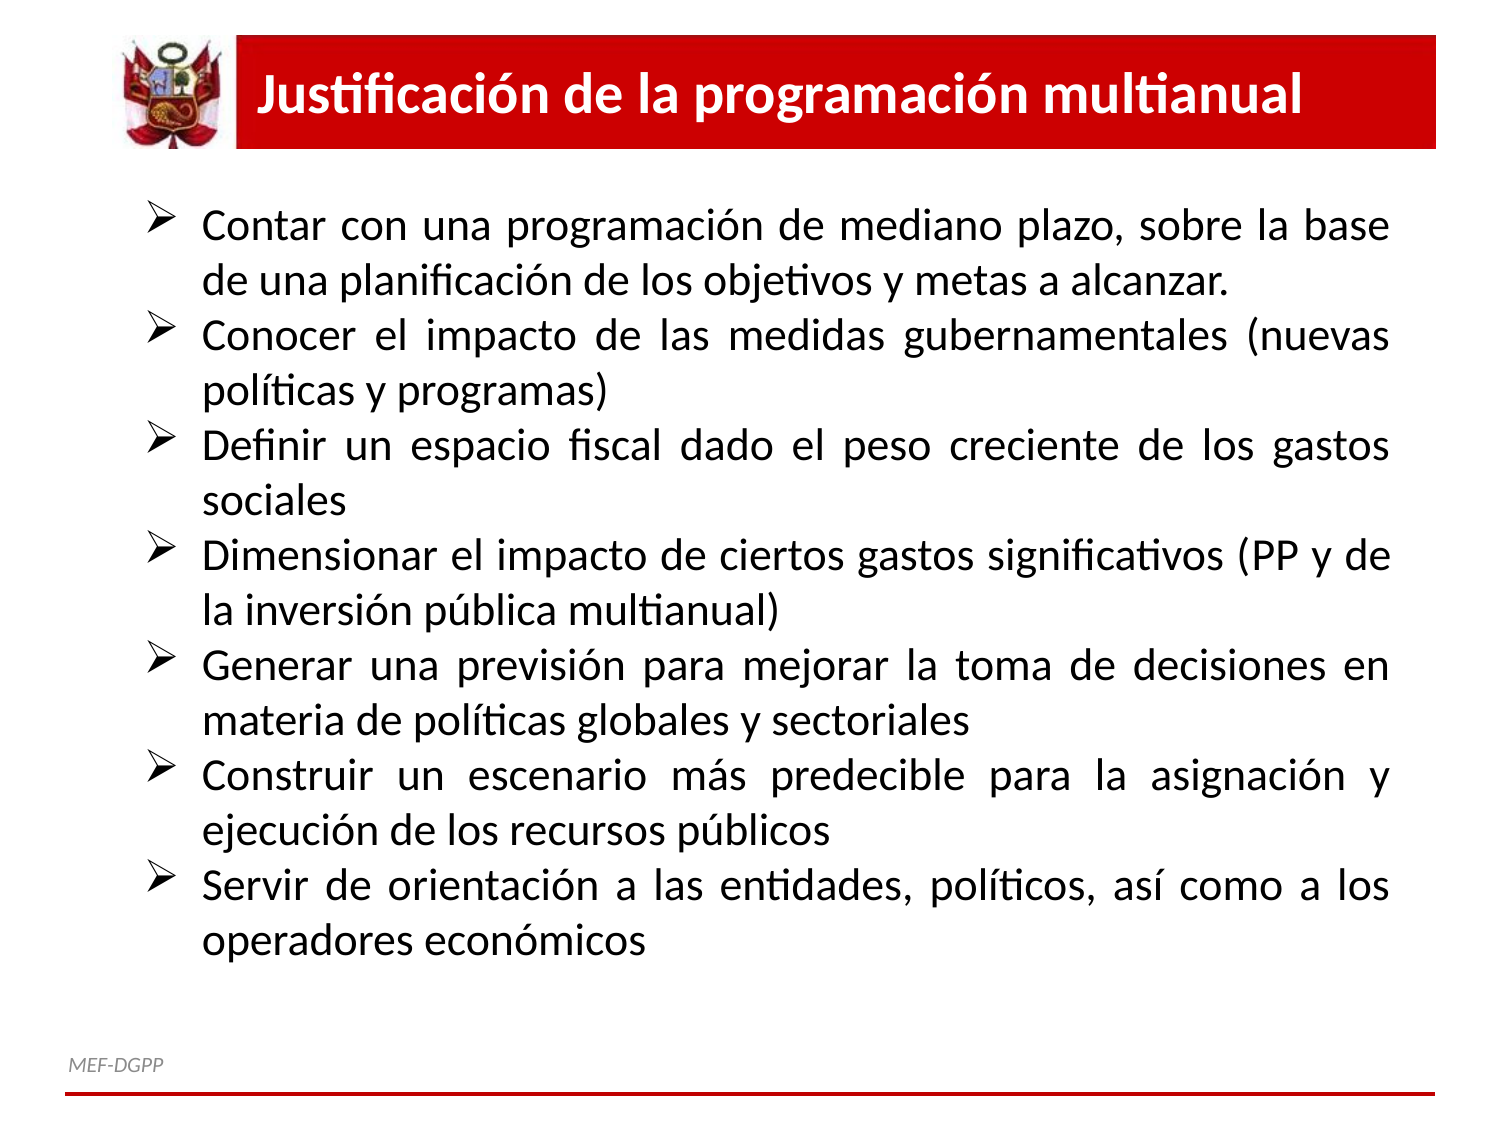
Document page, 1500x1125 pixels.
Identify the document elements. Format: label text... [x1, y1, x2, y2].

footer MEF-DGPP [53, 1034, 892, 1094]
text_box Contar con una programación de mediano plazo, sobre la base de una planificación de los objetivos y metas a alcanzar. Conocer el impacto de las medidas gubernamentales (nuevas políticas y programas) Definir un espacio fiscal dado el peso creciente de los gastos sociales Dimensionar el impacto de ciertos gastos significativos (PP y de la inversión pública multianual) Generar una previsión para mejorar la toma de decisiones en materia de políticas globales y sectoriales Construir un escenario más predecible para la asignación y ejecución de los recursos públicos Servir de orientación a las entidades, políticos, así como a los operadores económicos [128, 187, 1407, 1027]
picture [112, 35, 1436, 149]
title Justificación de la programación multianual [241, 42, 1426, 138]
